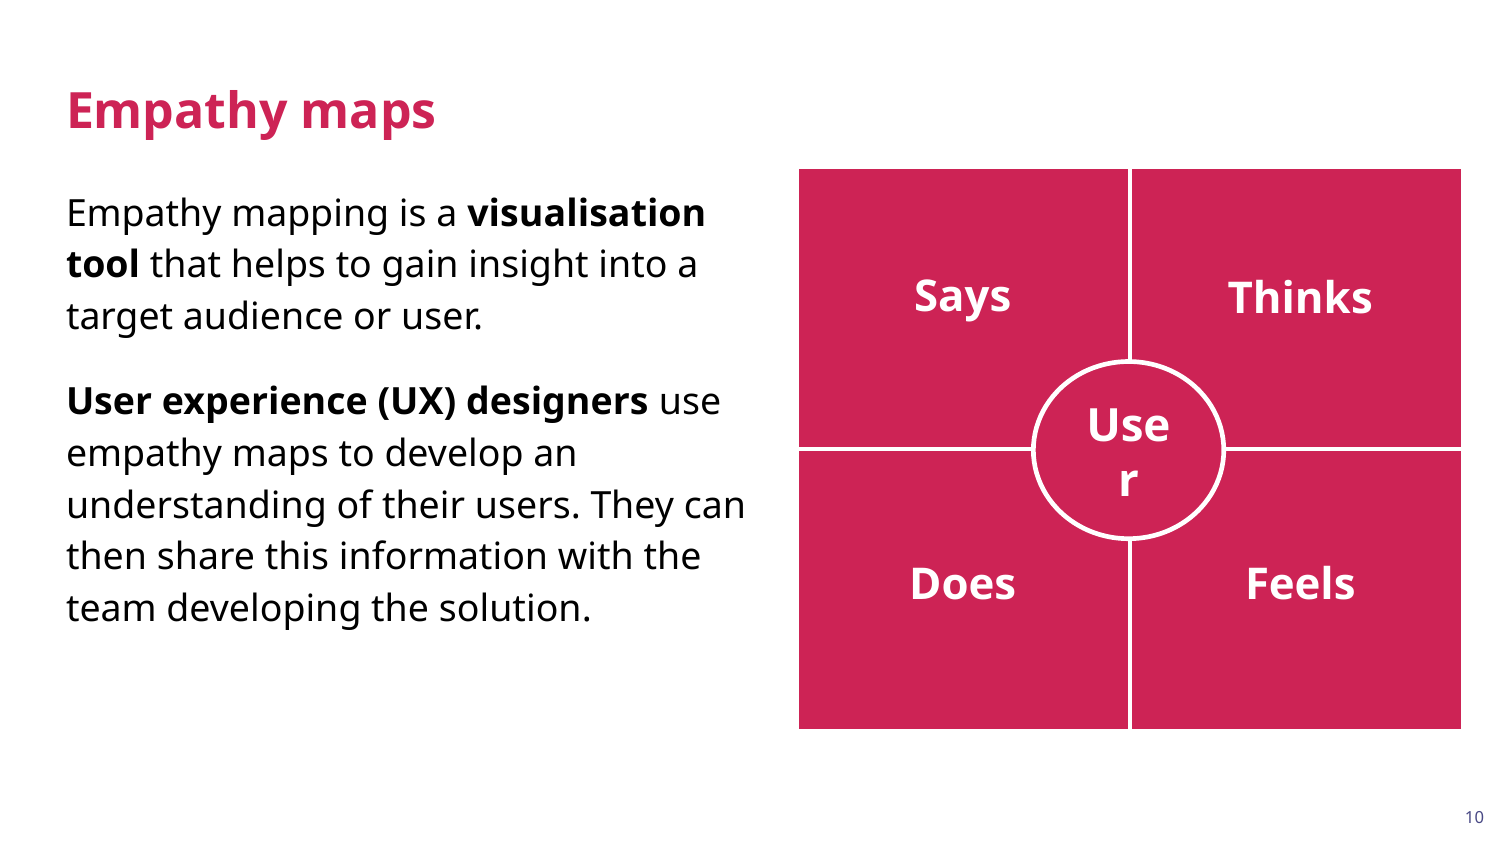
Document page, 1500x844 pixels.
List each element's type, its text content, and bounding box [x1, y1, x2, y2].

text_box Says [858, 252, 1068, 338]
table_cell [799, 451, 1128, 729]
list Empathy mapping is a visualisation tool that helps to gain insight into a target audience or user. User experience (UX) designers use empathy maps to develop an understanding of their users. They can then share this information with the team developing the solution. [51, 167, 777, 793]
table_header [1132, 169, 1461, 447]
title Empathy maps [51, 50, 1449, 167]
text_box User [1033, 361, 1224, 539]
slide_number 10 [1448, 792, 1500, 844]
table_cell [1132, 451, 1461, 729]
text_box Thinks [1195, 254, 1405, 340]
table_header [799, 169, 1128, 447]
text_box Feels [1195, 540, 1405, 626]
text_box Does [858, 540, 1068, 626]
